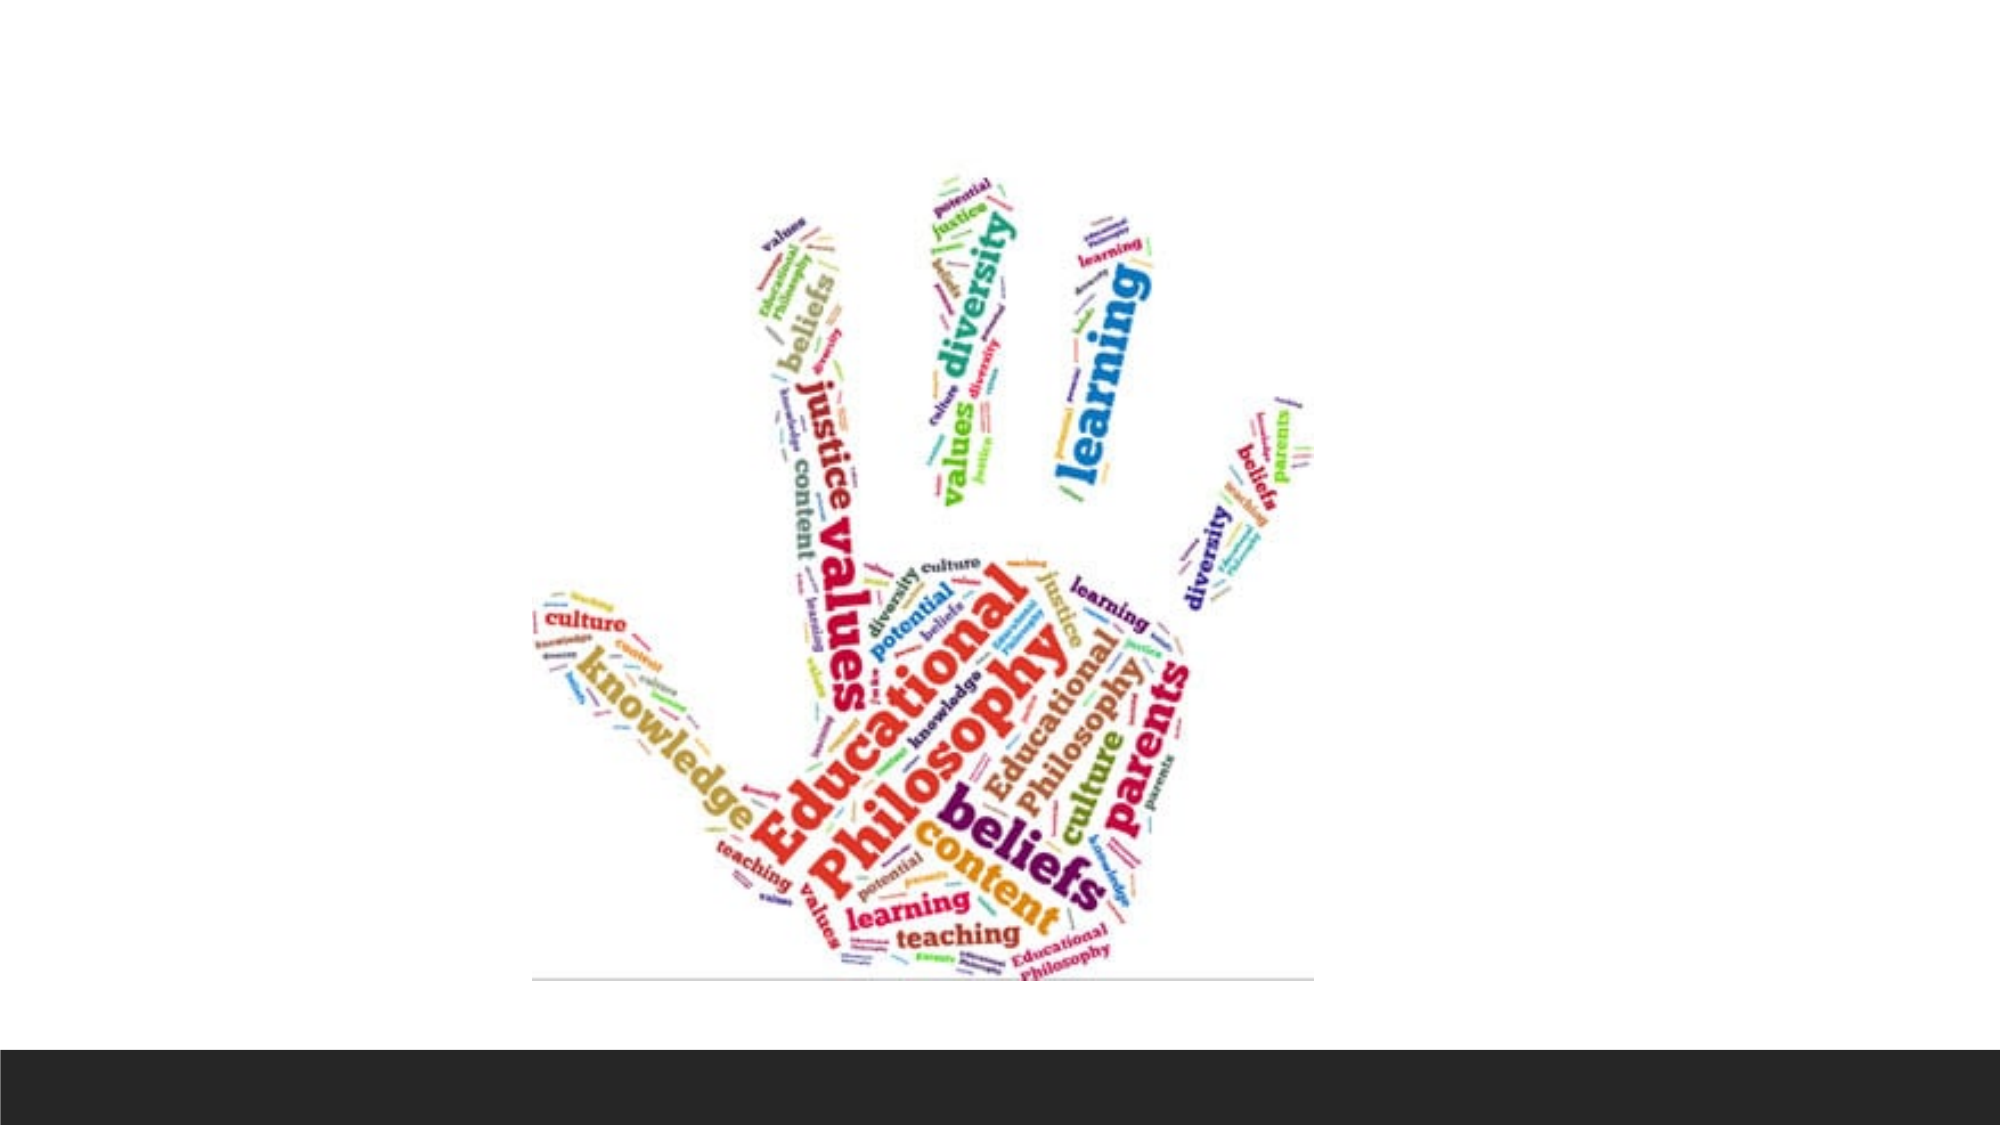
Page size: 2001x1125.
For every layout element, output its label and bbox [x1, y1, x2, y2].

picture [532, 69, 1315, 982]
